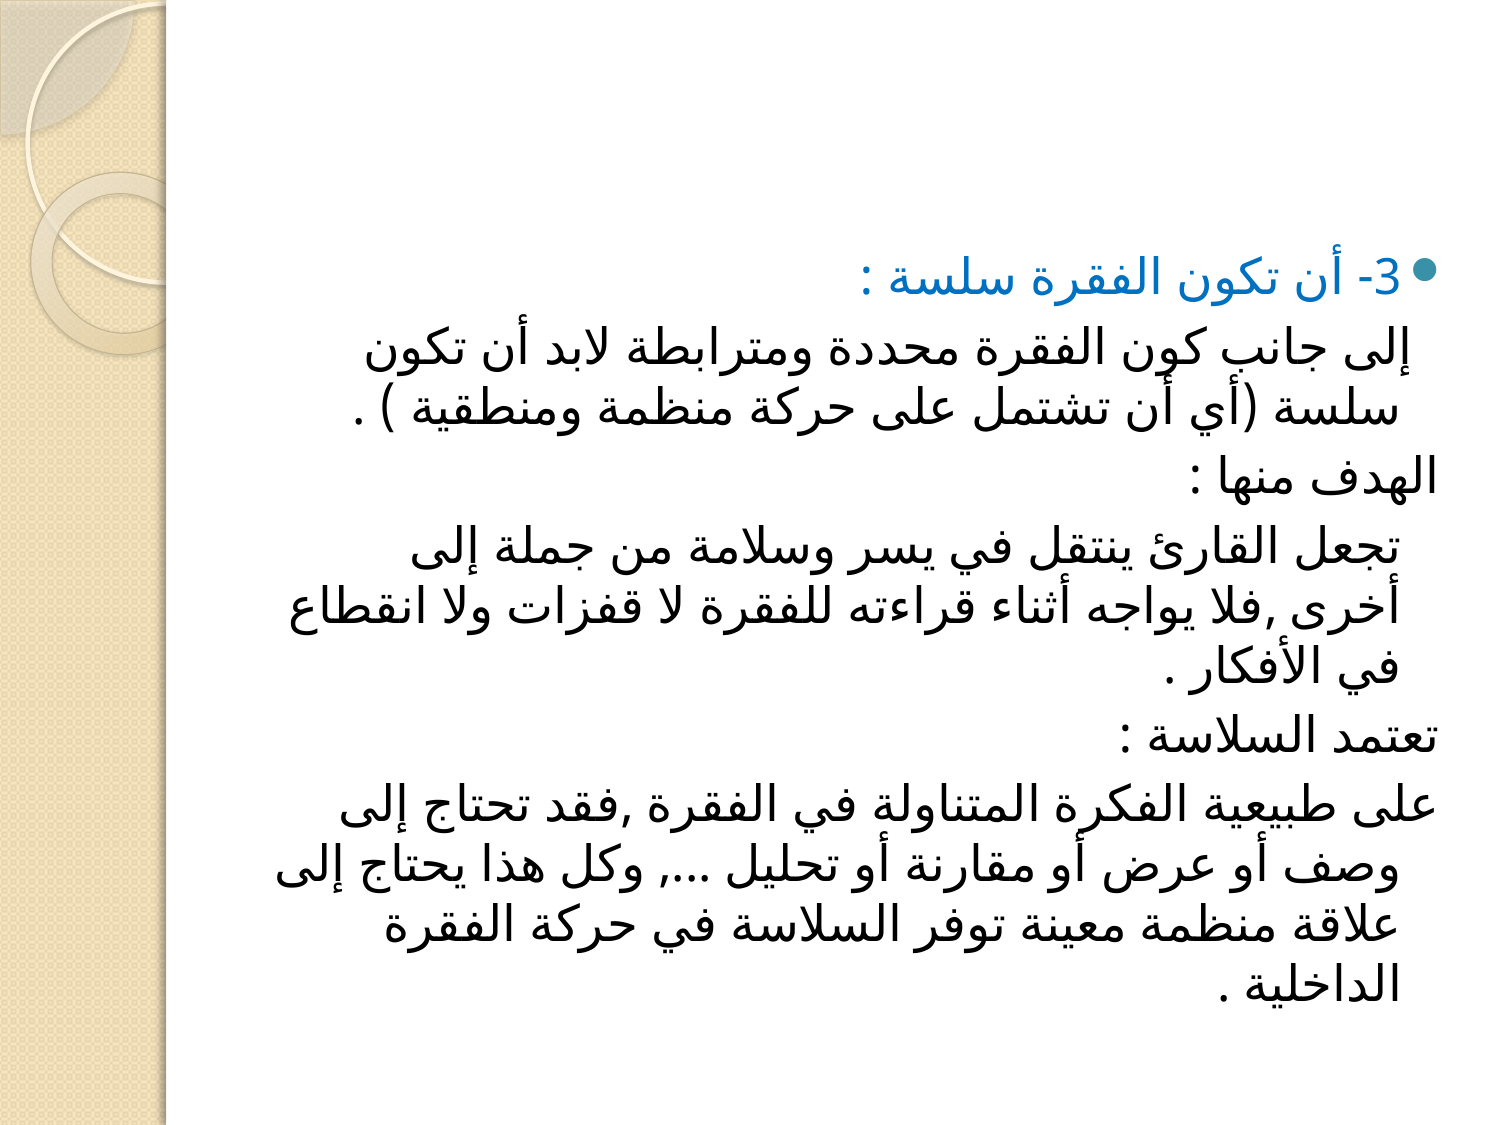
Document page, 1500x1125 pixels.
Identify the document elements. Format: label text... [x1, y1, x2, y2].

list 3- أن تكون الفقرة سلسة : إلى جانب كون الفقرة محددة ومترابطة لابد أن تكون سلسة (أي أن تشتمل على حركة منظمة ومنطقية ) . الهدف منها : تجعل القارئ ينتقل في يسر وسلامة من جملة إلى أخرى ,فلا يواجه أثناء قراءته للفقرة لا قفزات ولا انقطاع في الأفكار . تعتمد السلاسة : على طبيعية الفكرة المتناولة في الفقرة ,فقد تحتاج إلى وصف أو عرض أو مقارنة أو تحليل ..., وكل هذا يحتاج إلى علاقة منظمة معينة توفر السلاسة في حركة الفقرة الداخلية . [235, 237, 1466, 1025]
